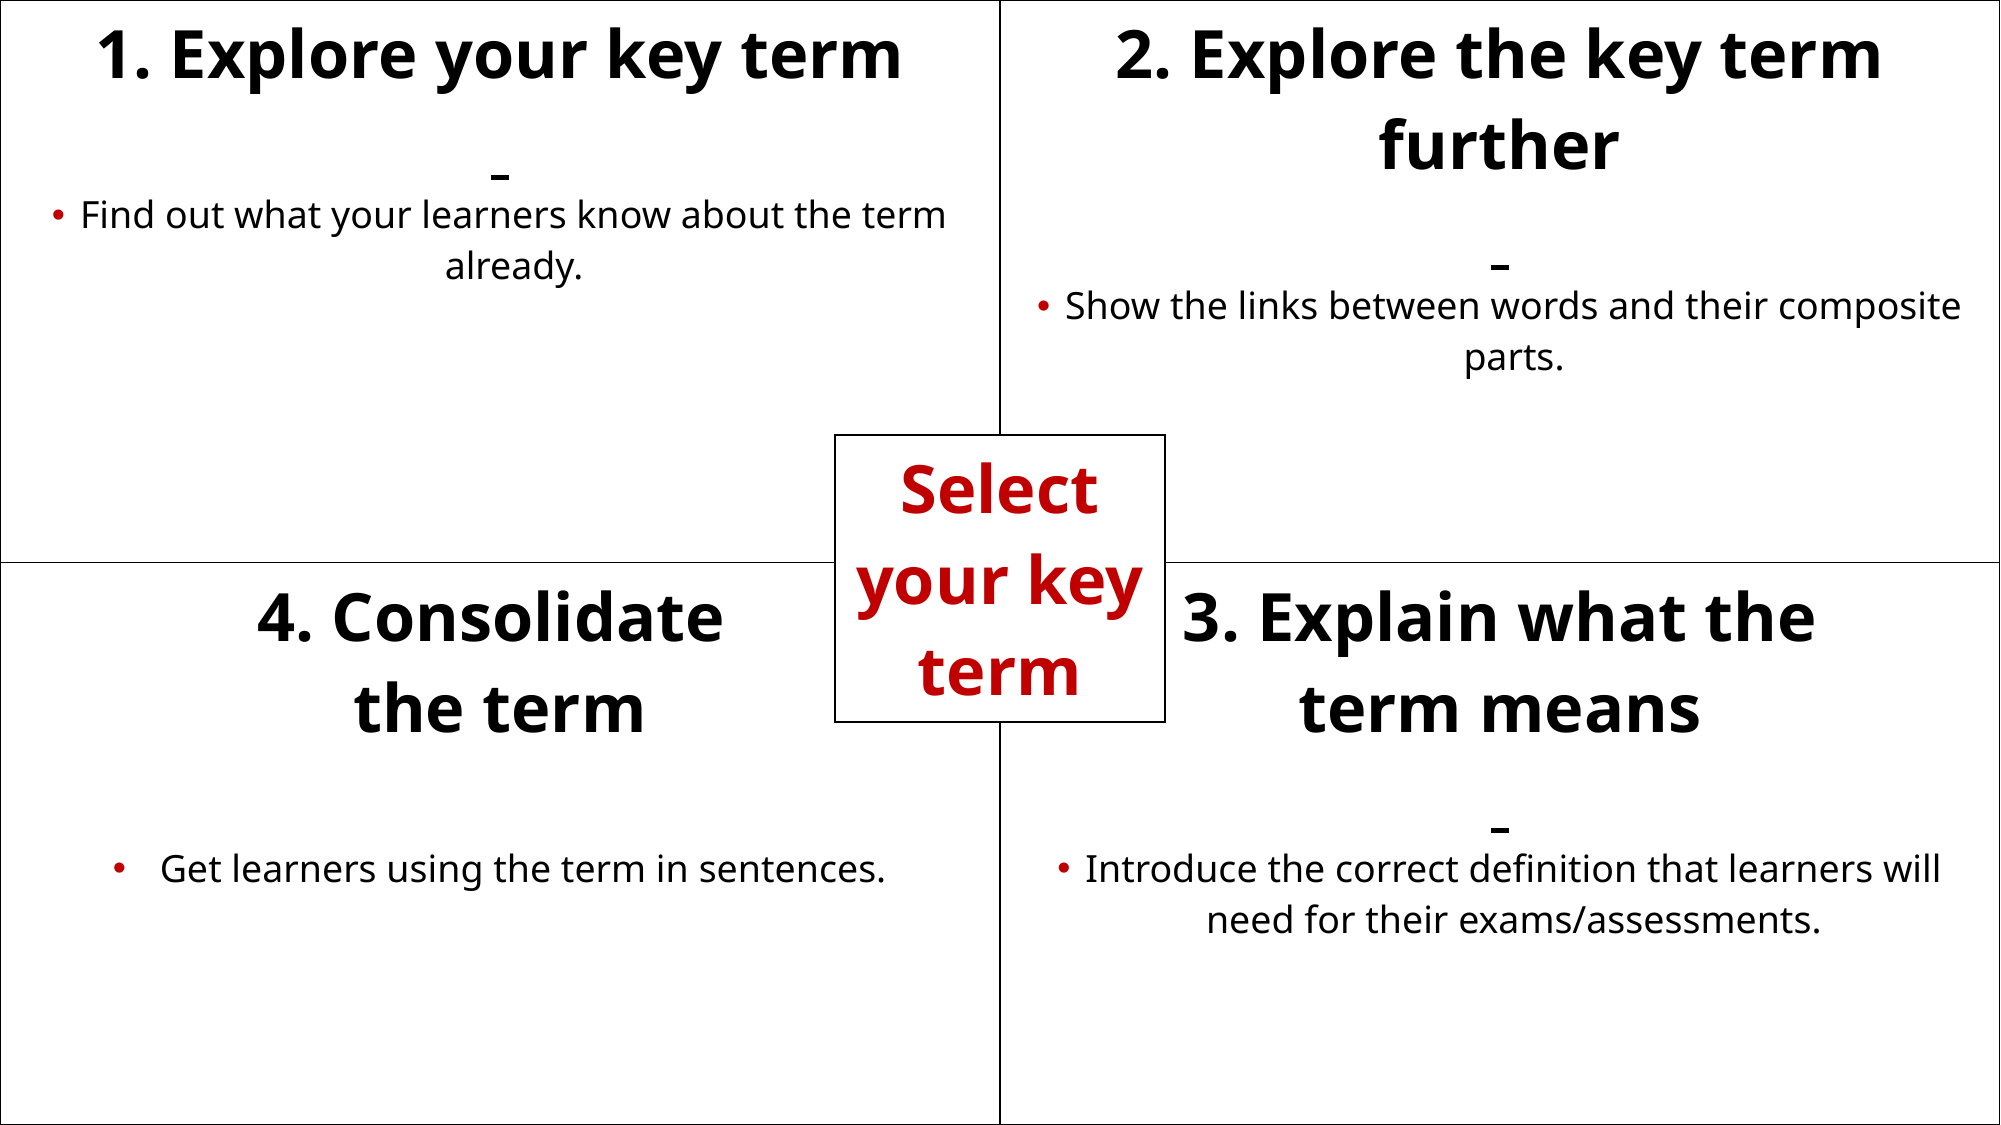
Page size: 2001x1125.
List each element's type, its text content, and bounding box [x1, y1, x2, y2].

table_header 2. Explore the key term further Show the links between words and their composite parts. [1001, 1, 1999, 562]
table_header Select your key term [836, 436, 1164, 721]
table_header Explore your key term Find out what your learners know about the term already. [1, 1, 999, 562]
table_cell 4. Consolidate the term Get learners using the term in sentences. [1, 563, 999, 1124]
table_cell 3. Explain what the term means Introduce the correct definition that learners will need for their exams/assessments. [1001, 563, 1999, 1124]
